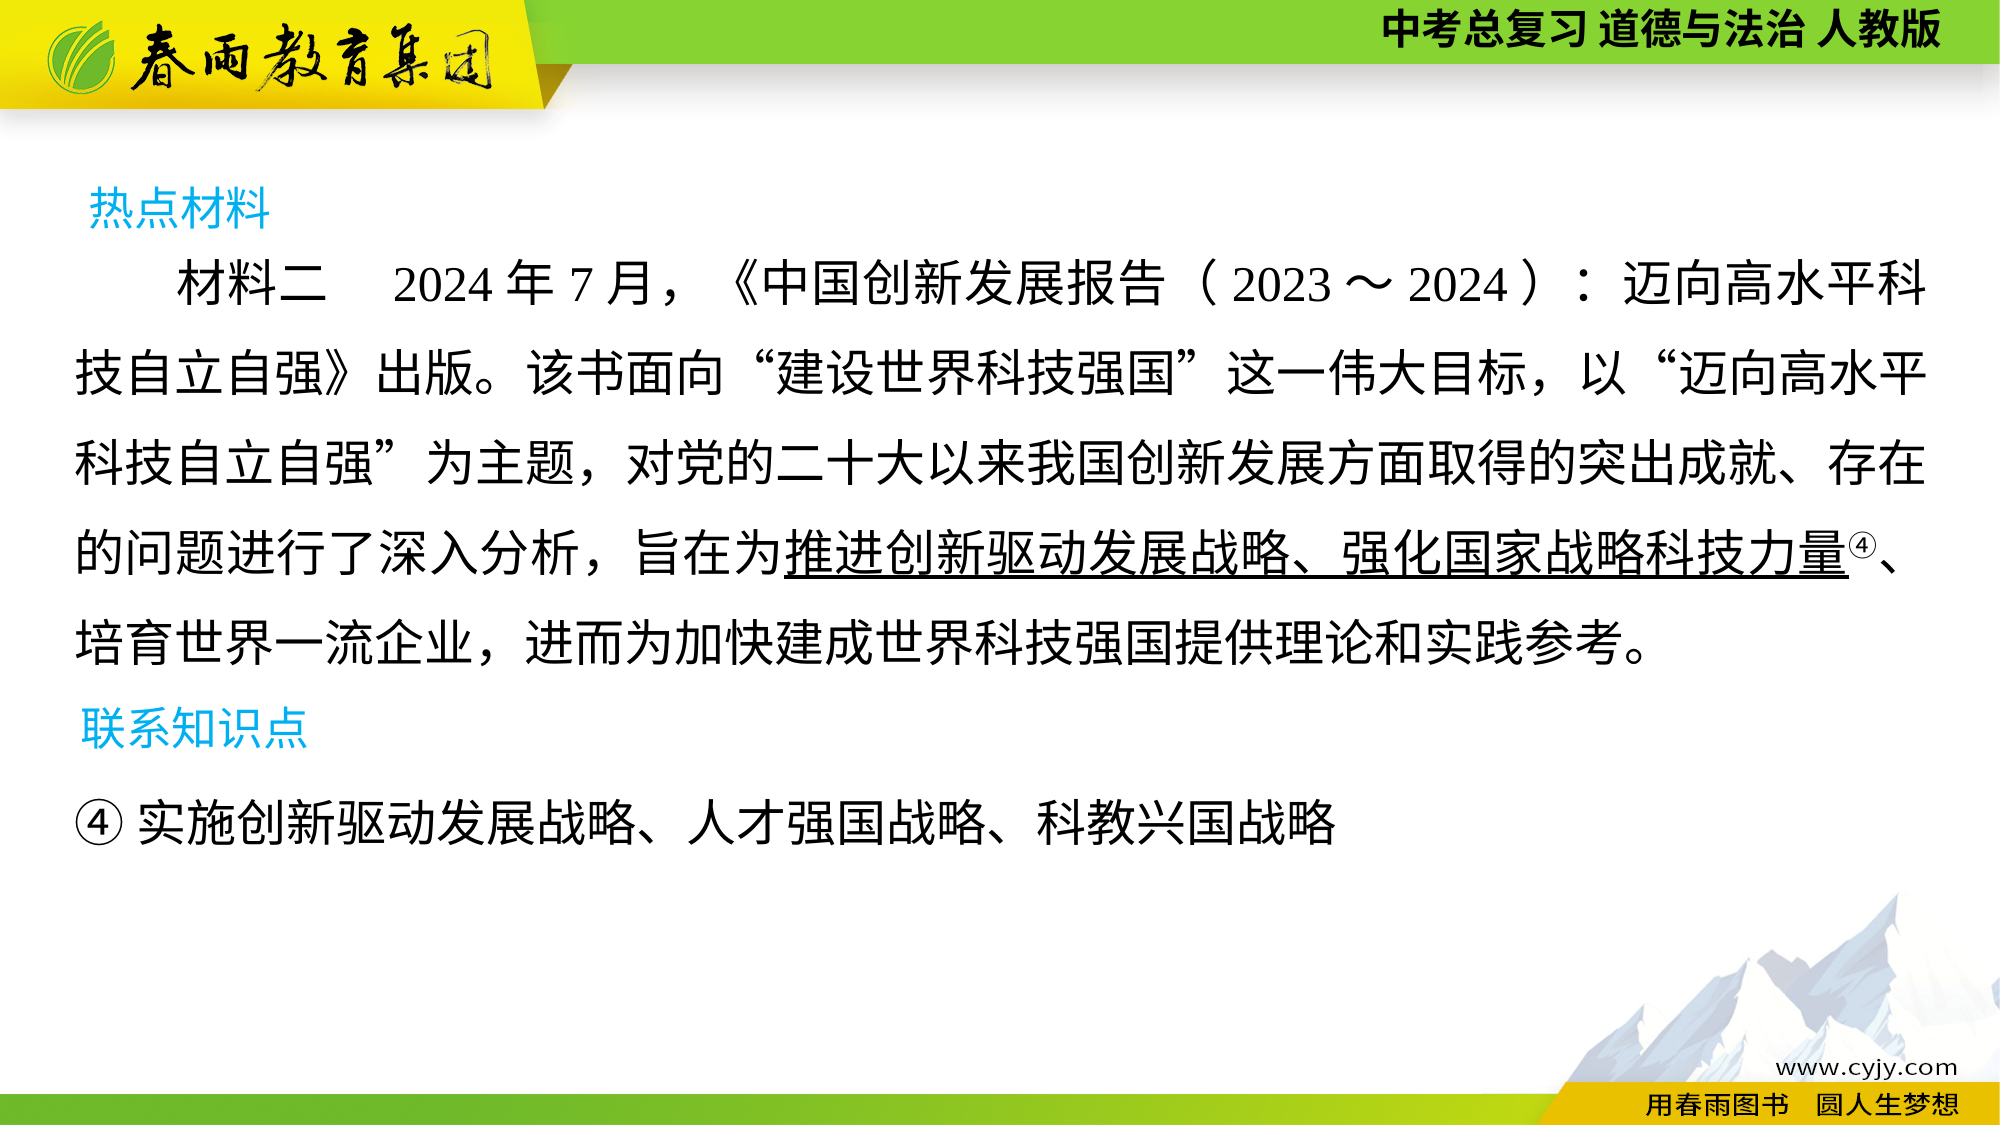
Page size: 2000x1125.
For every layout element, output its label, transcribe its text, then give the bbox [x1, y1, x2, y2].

list 材料二 2024年7月，《中国创新发展报告（2023～2024）：迈向高水平科技自立自强》出版。该书面向“建设世界科技强国”这一伟大目标，以“迈向高水平科技自立自强”为主题，对党的二十大以来我国创新发展方面取得的突出成就、存在的问题进行了深入分析，旨在为推进创新驱动发展战略、强化国家战略科技力量④、培育世界一流企业，进而为加快建成世界科技强国提供理论和实践参考。 ④实施创新驱动发展战略、人才强国战略、科教兴国战略 [59, 213, 1944, 866]
text_box 热点材料 [74, 172, 287, 243]
text_box 联系知识点 [65, 692, 325, 763]
picture [0, 0, 2000, 1125]
